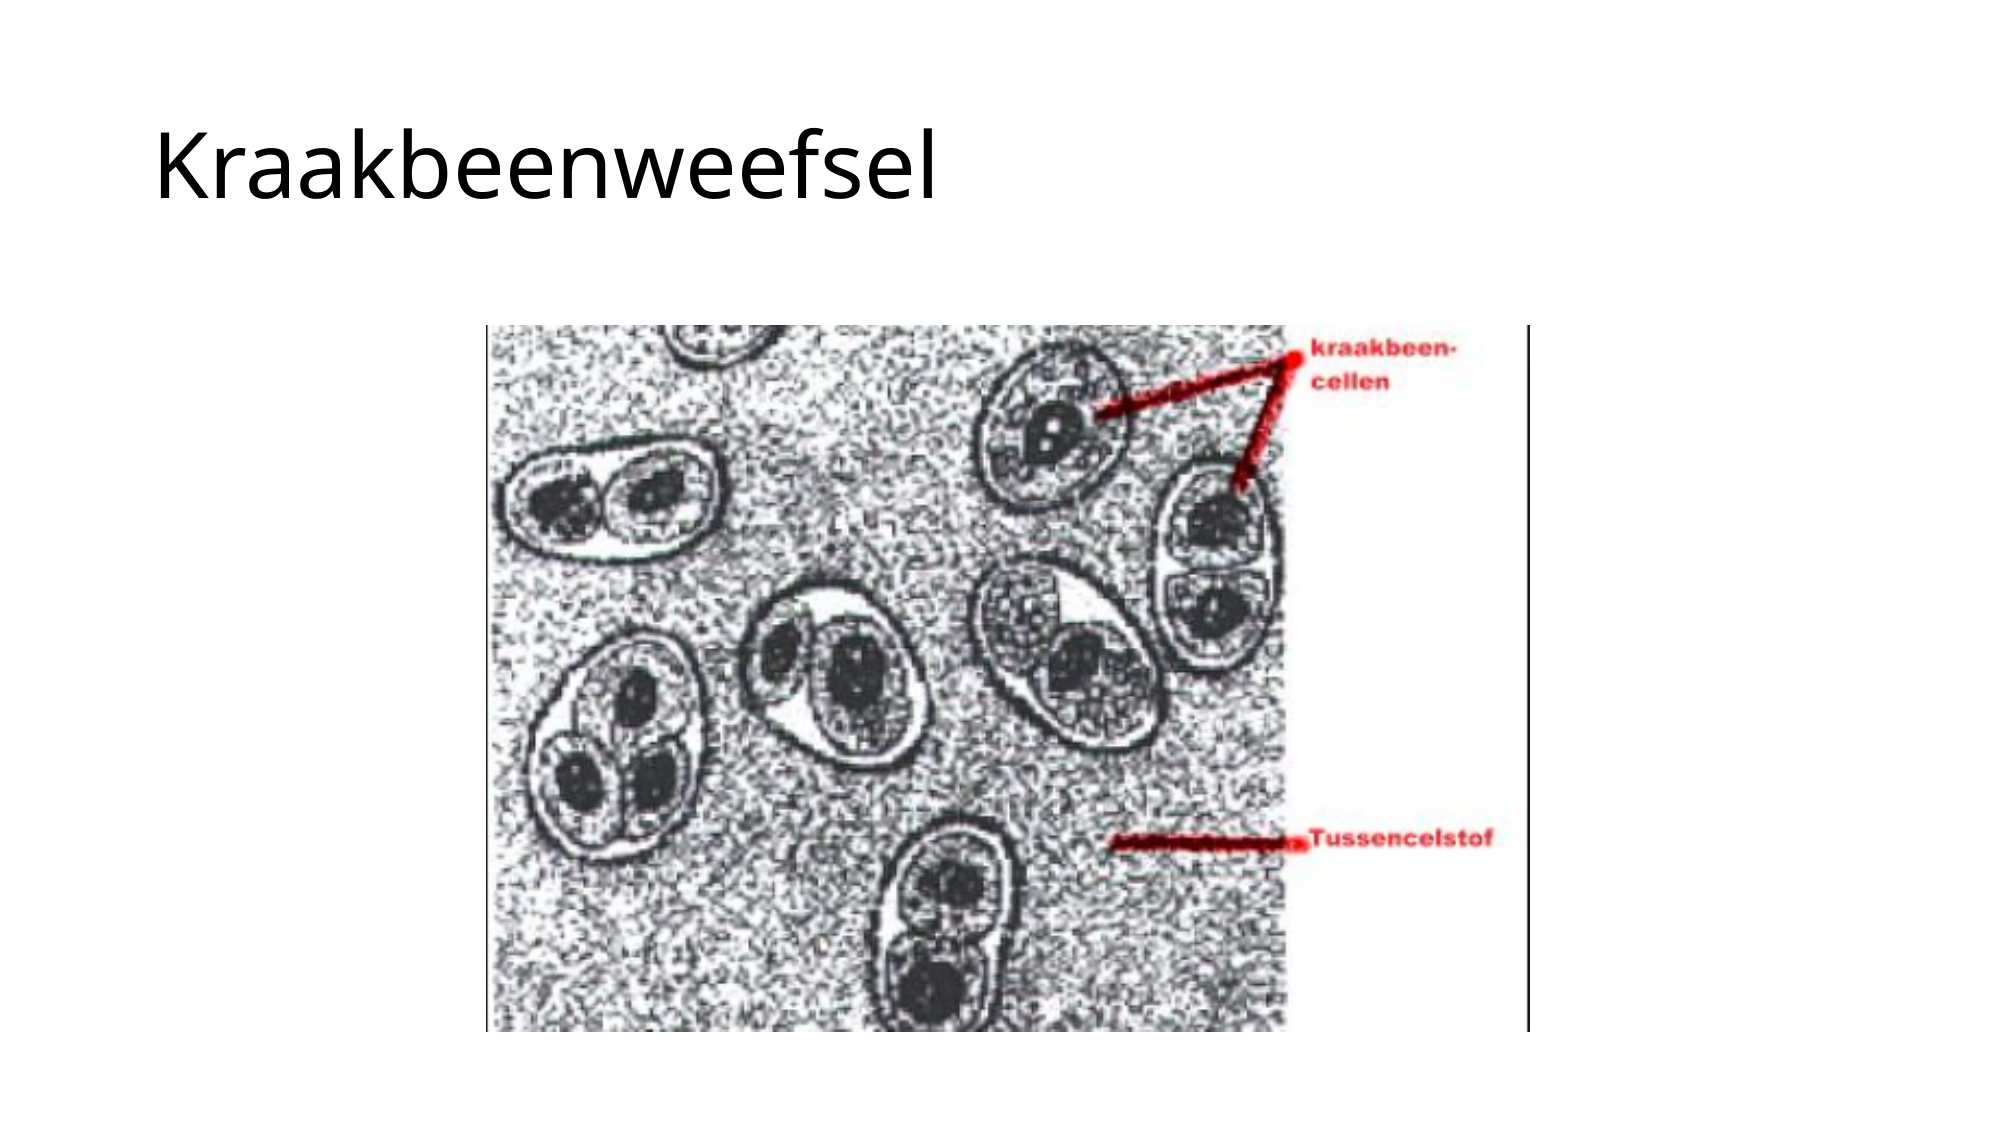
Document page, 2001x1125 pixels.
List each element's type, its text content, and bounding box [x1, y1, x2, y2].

title Kraakbeenweefsel [137, 59, 1863, 278]
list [486, 325, 1530, 1033]
